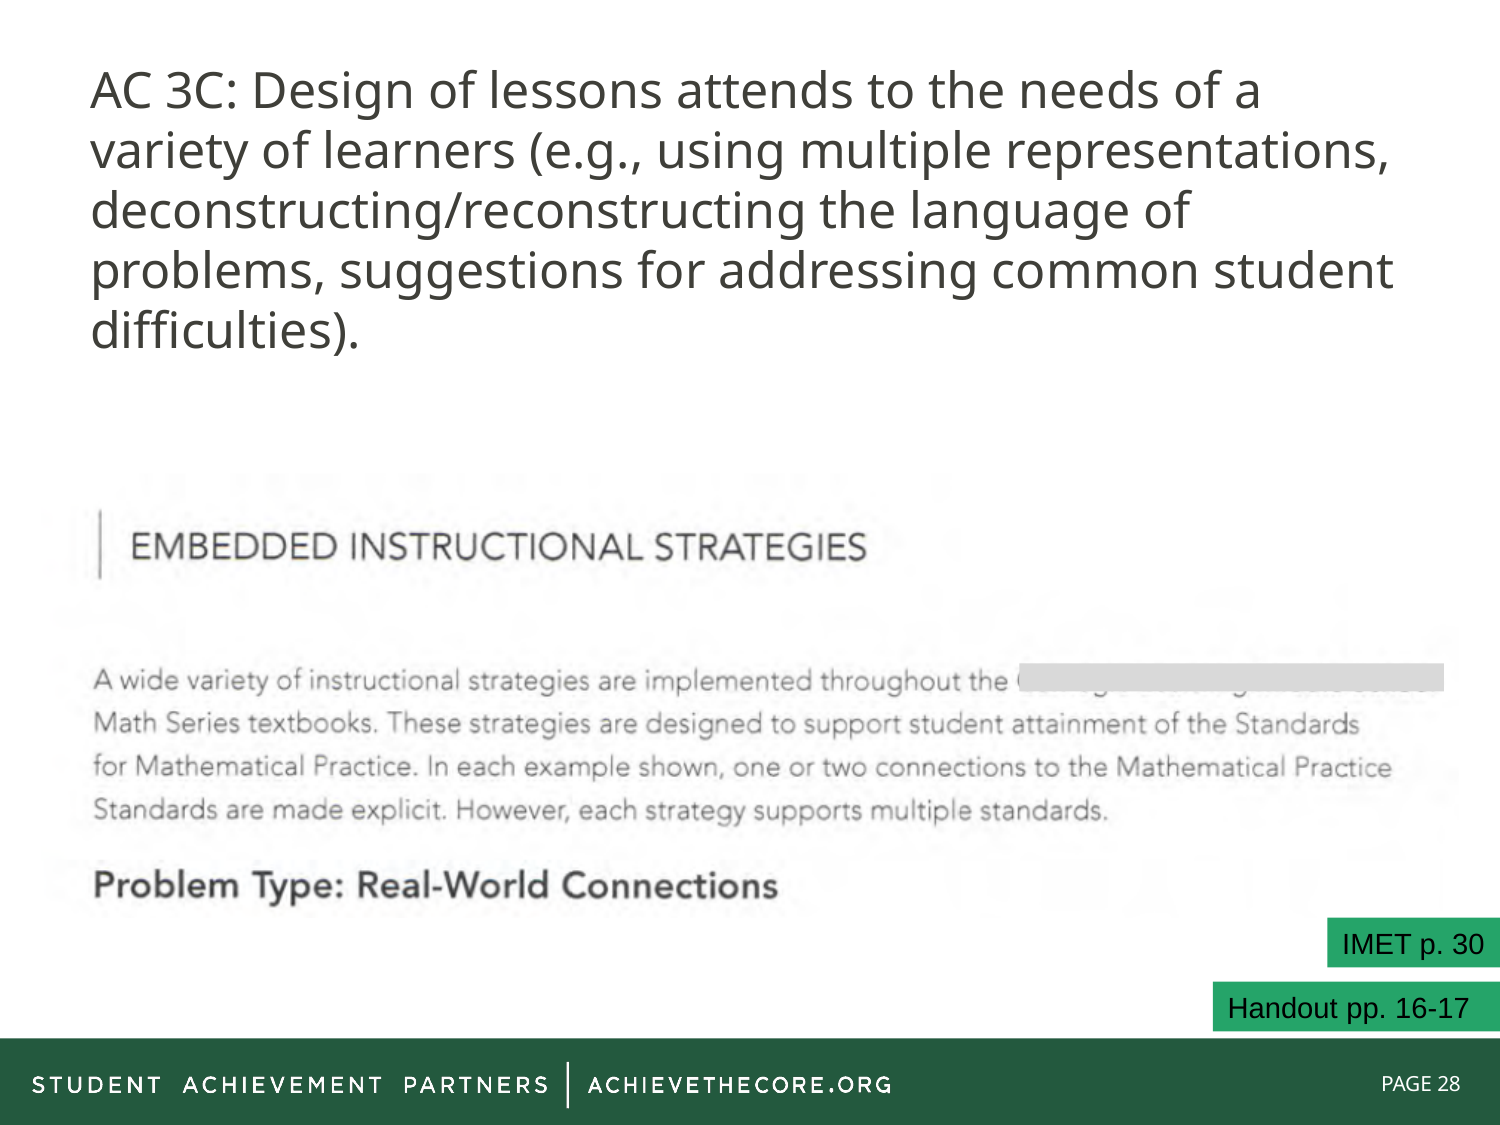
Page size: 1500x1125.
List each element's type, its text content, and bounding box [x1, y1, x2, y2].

text_box IMET p. 30 [1327, 917, 1500, 968]
title AC 3C: Design of lessons attends to the needs of a variety of learners (e.g., using multiple representations, deconstructing/reconstructing the language of problems, suggestions for addressing common student difficulties). [75, 63, 1425, 405]
text_box Handout pp. 16-17 [1212, 981, 1500, 1032]
picture [41, 467, 1459, 918]
picture [12, 1055, 911, 1112]
